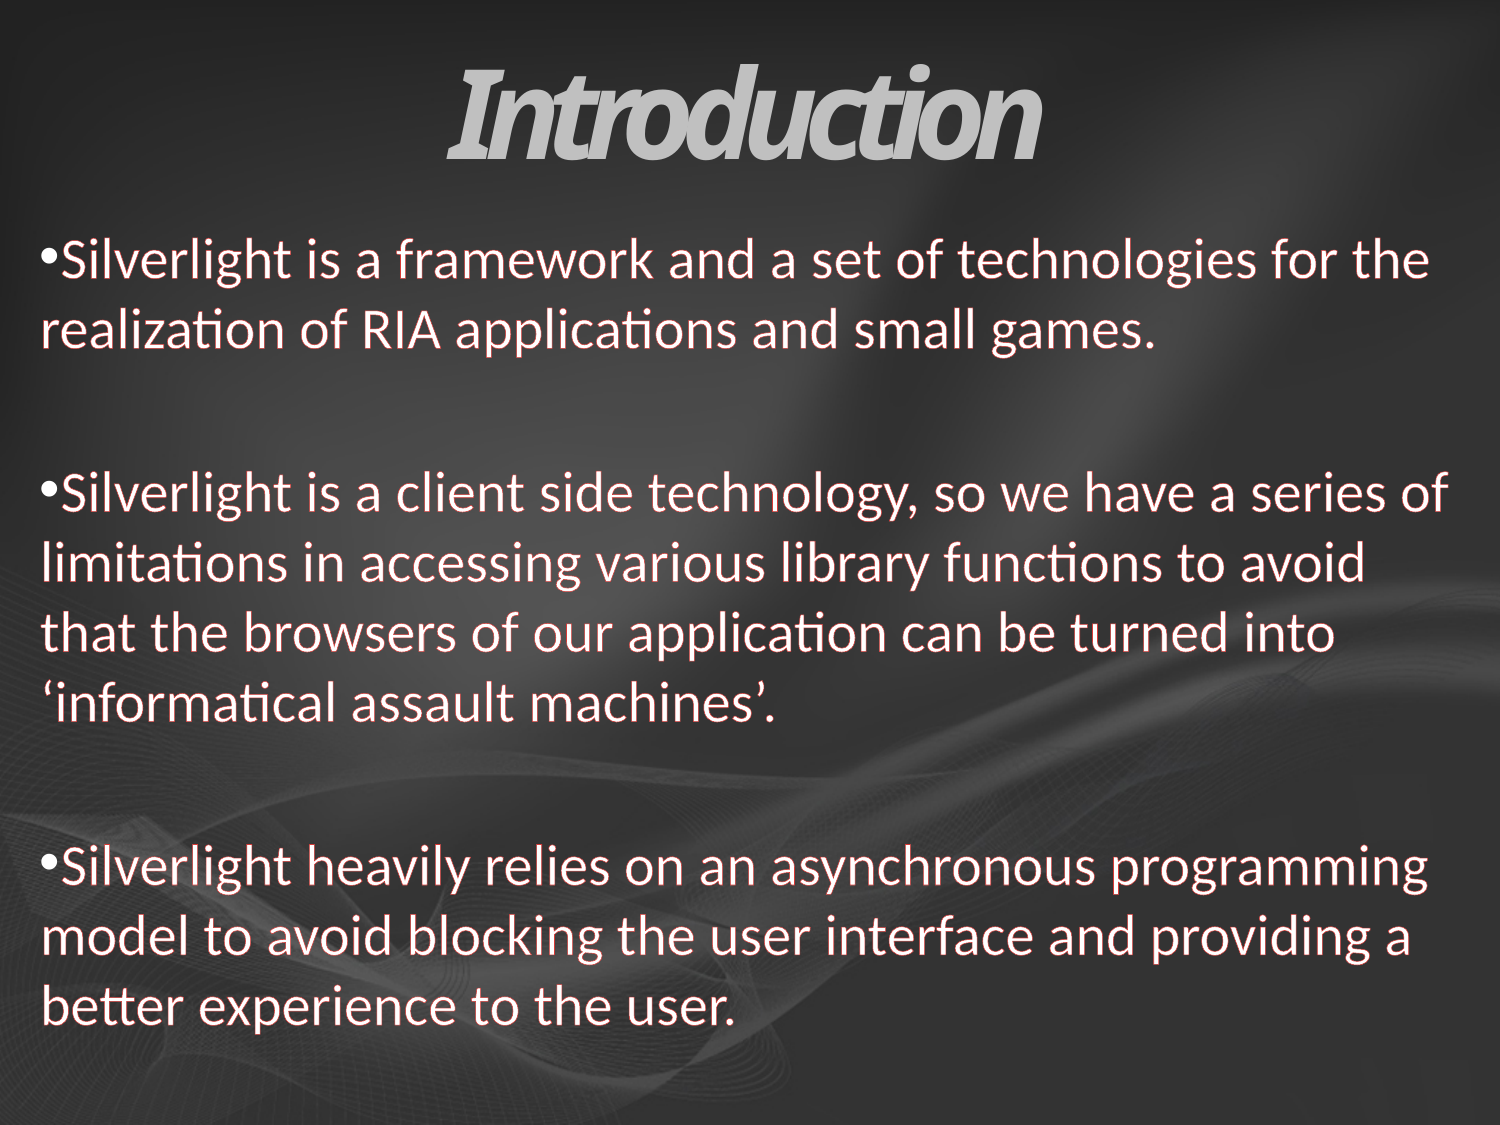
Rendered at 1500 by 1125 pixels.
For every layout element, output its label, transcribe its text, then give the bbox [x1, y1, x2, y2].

list Silverlight is a framework and a set of technologies for the realization of RIA applications and small games. Silverlight is a client side technology, so we have a series of limitations in accessing various library functions to avoid that the browsers of our application can be turned into ‘informatical assault machines’. Silverlight heavily relies on an asynchronous programming model to avoid blocking the user interface and providing a better experience to the user. [24, 212, 1476, 1088]
title Introduction [24, 37, 1476, 201]
picture [0, 0, 1500, 1125]
